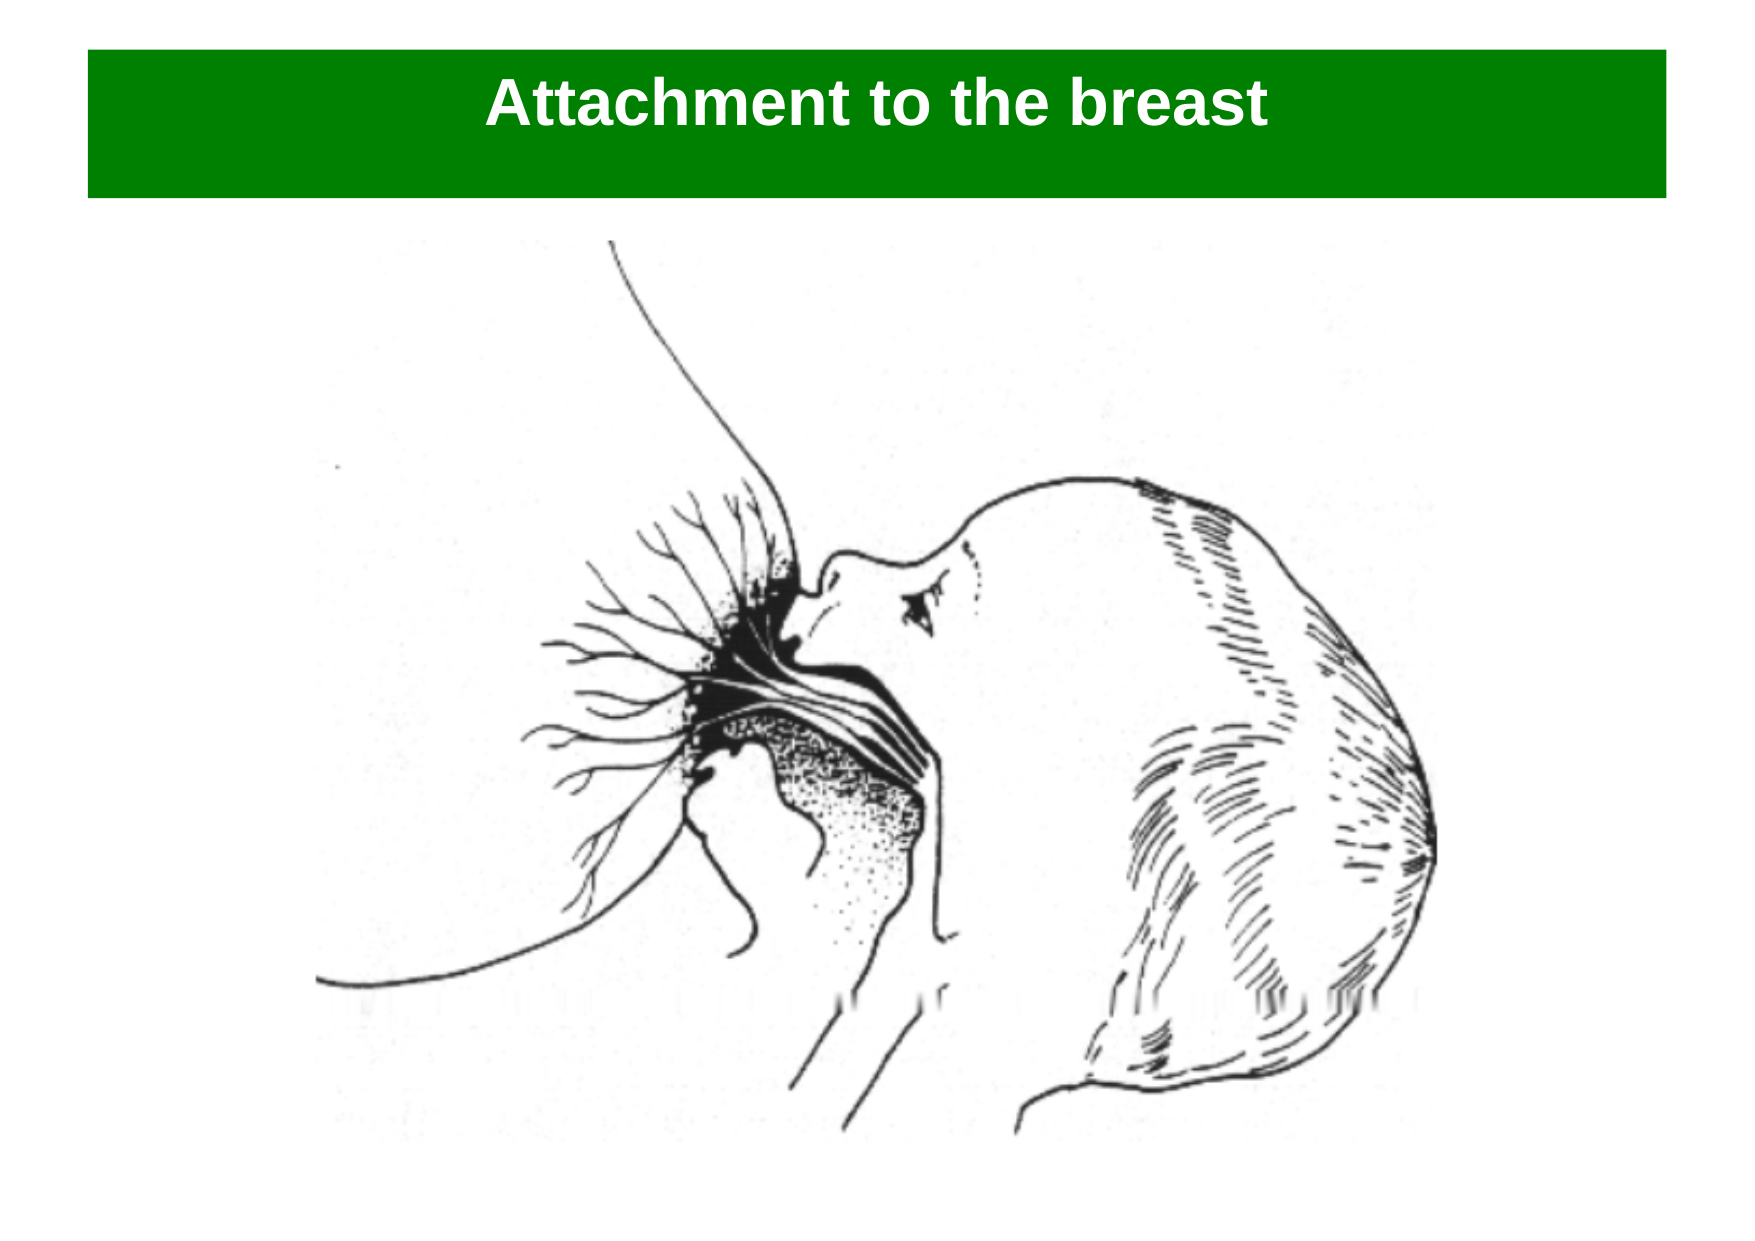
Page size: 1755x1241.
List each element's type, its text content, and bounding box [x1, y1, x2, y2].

picture [310, 235, 1444, 1142]
title Attachment to the breast [87, 49, 1667, 199]
